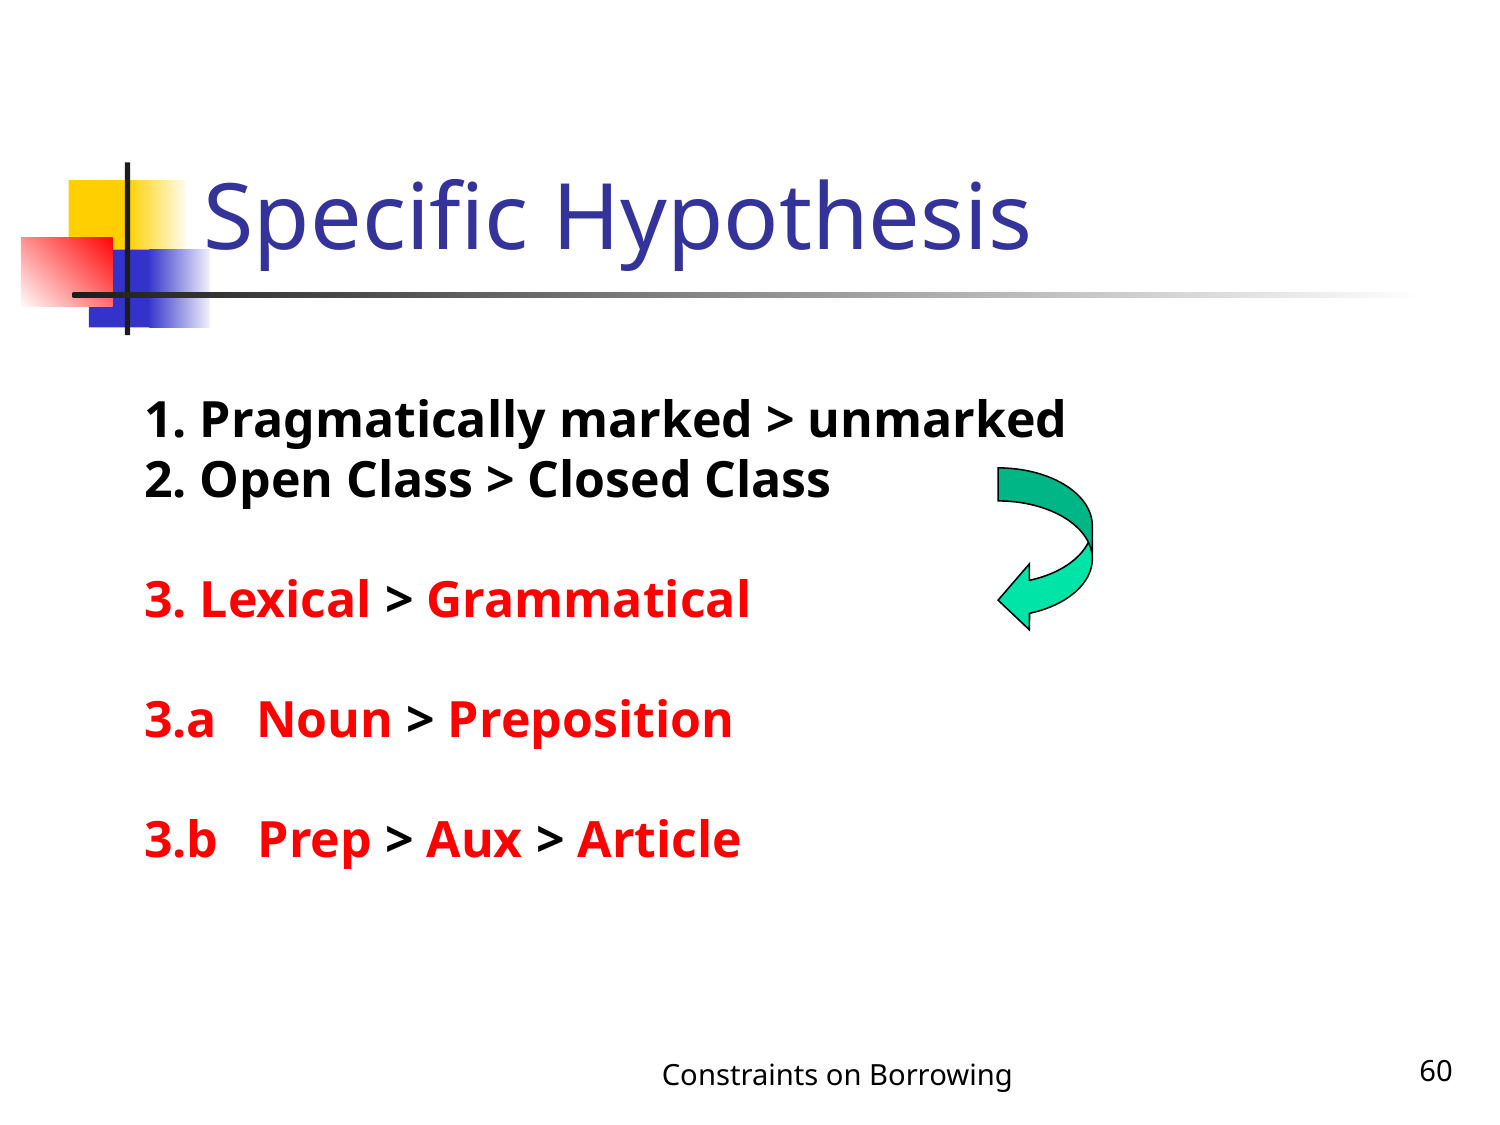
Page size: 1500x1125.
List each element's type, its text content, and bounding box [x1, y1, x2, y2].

title Specific Hypothesis [188, 34, 1468, 276]
text_box 1. Pragmatically marked > unmarked 2. Open Class > Closed Class 3. Lexical > Grammatical 3.a Noun > Preposition 3.b Prep > Aux > Article [129, 380, 1233, 936]
footer Constraints on Borrowing [599, 1023, 1076, 1100]
text_box [998, 467, 1093, 630]
slide_number 186 [999, 467, 1092, 550]
slide_number 60 [1154, 1023, 1468, 1100]
